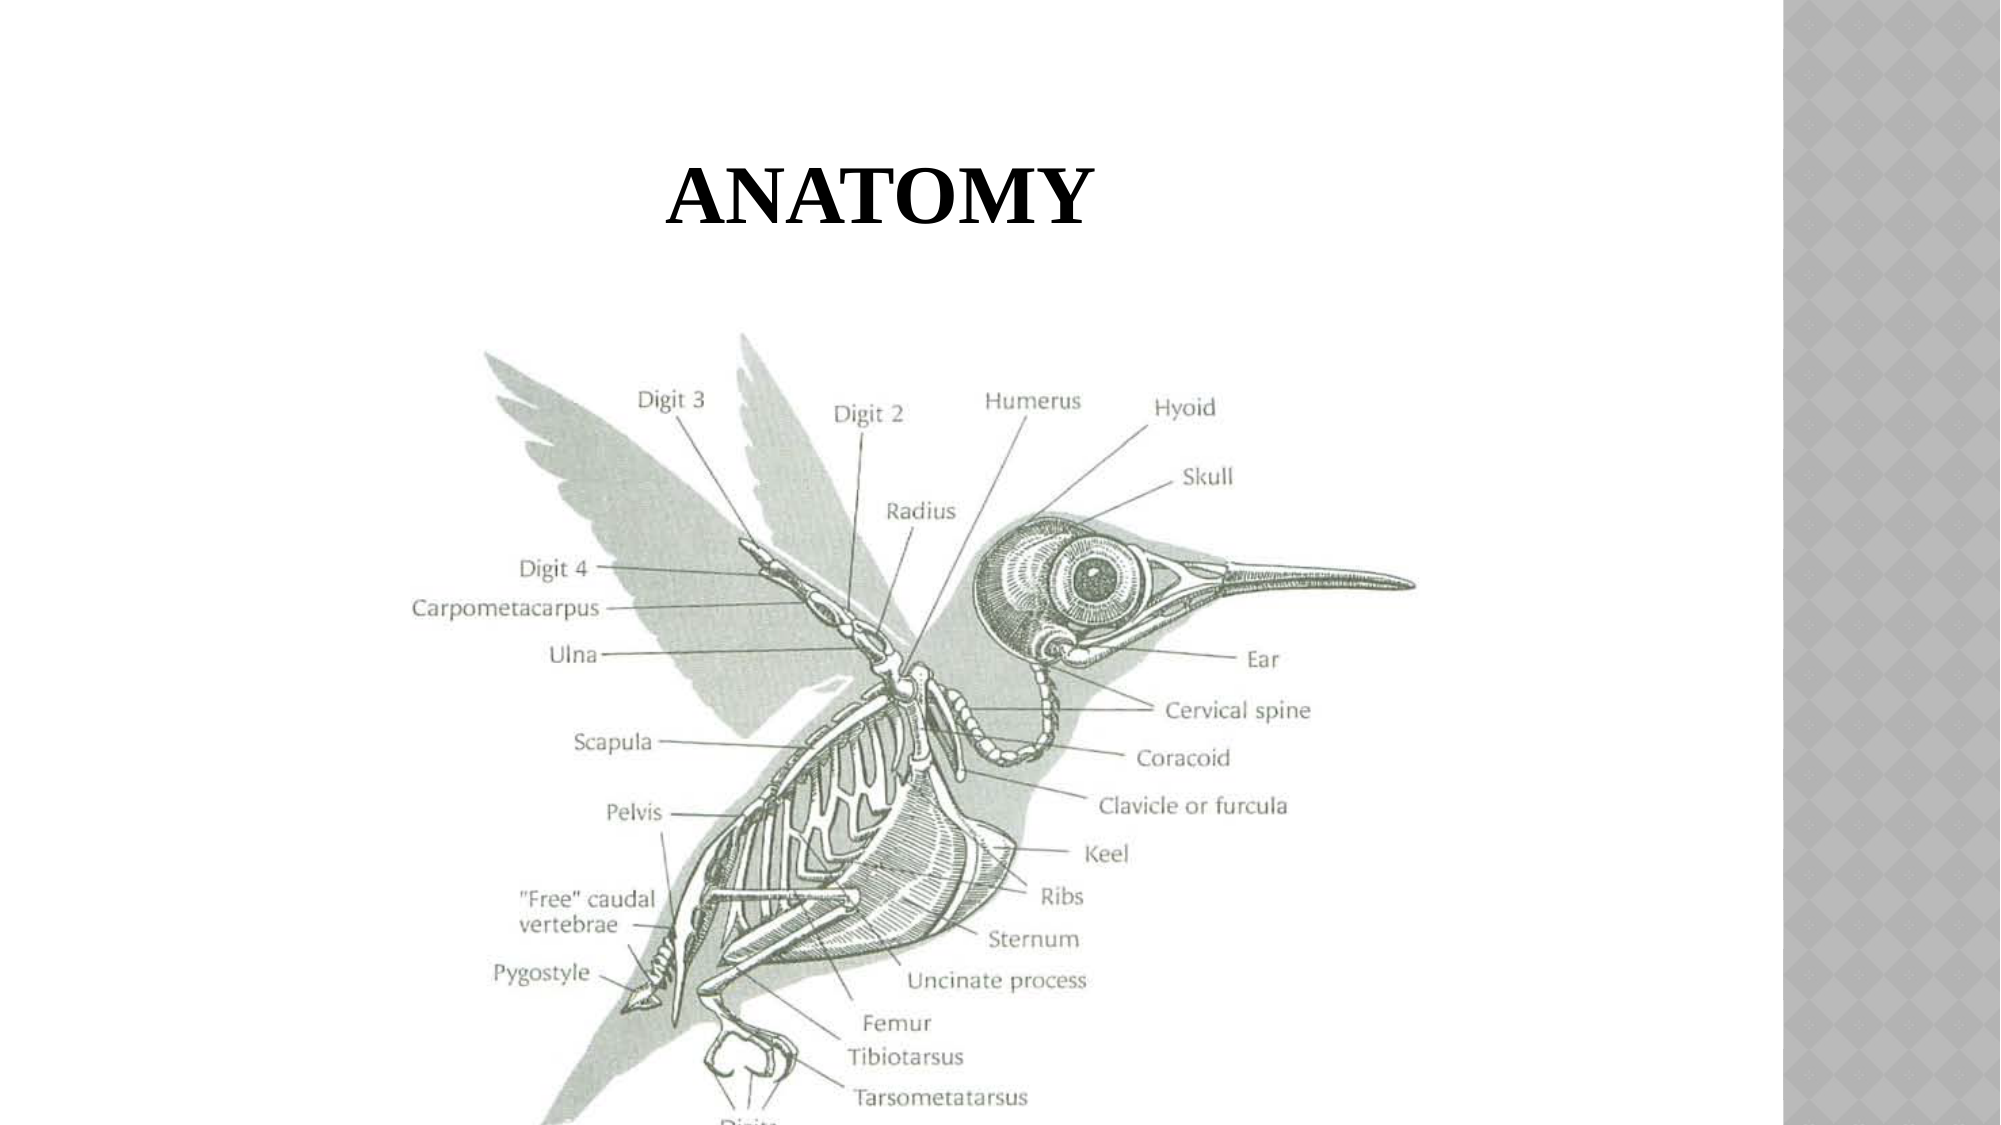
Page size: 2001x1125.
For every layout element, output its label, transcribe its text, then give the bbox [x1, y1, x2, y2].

title ANATOMY [99, 52, 1684, 240]
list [403, 271, 1516, 1125]
